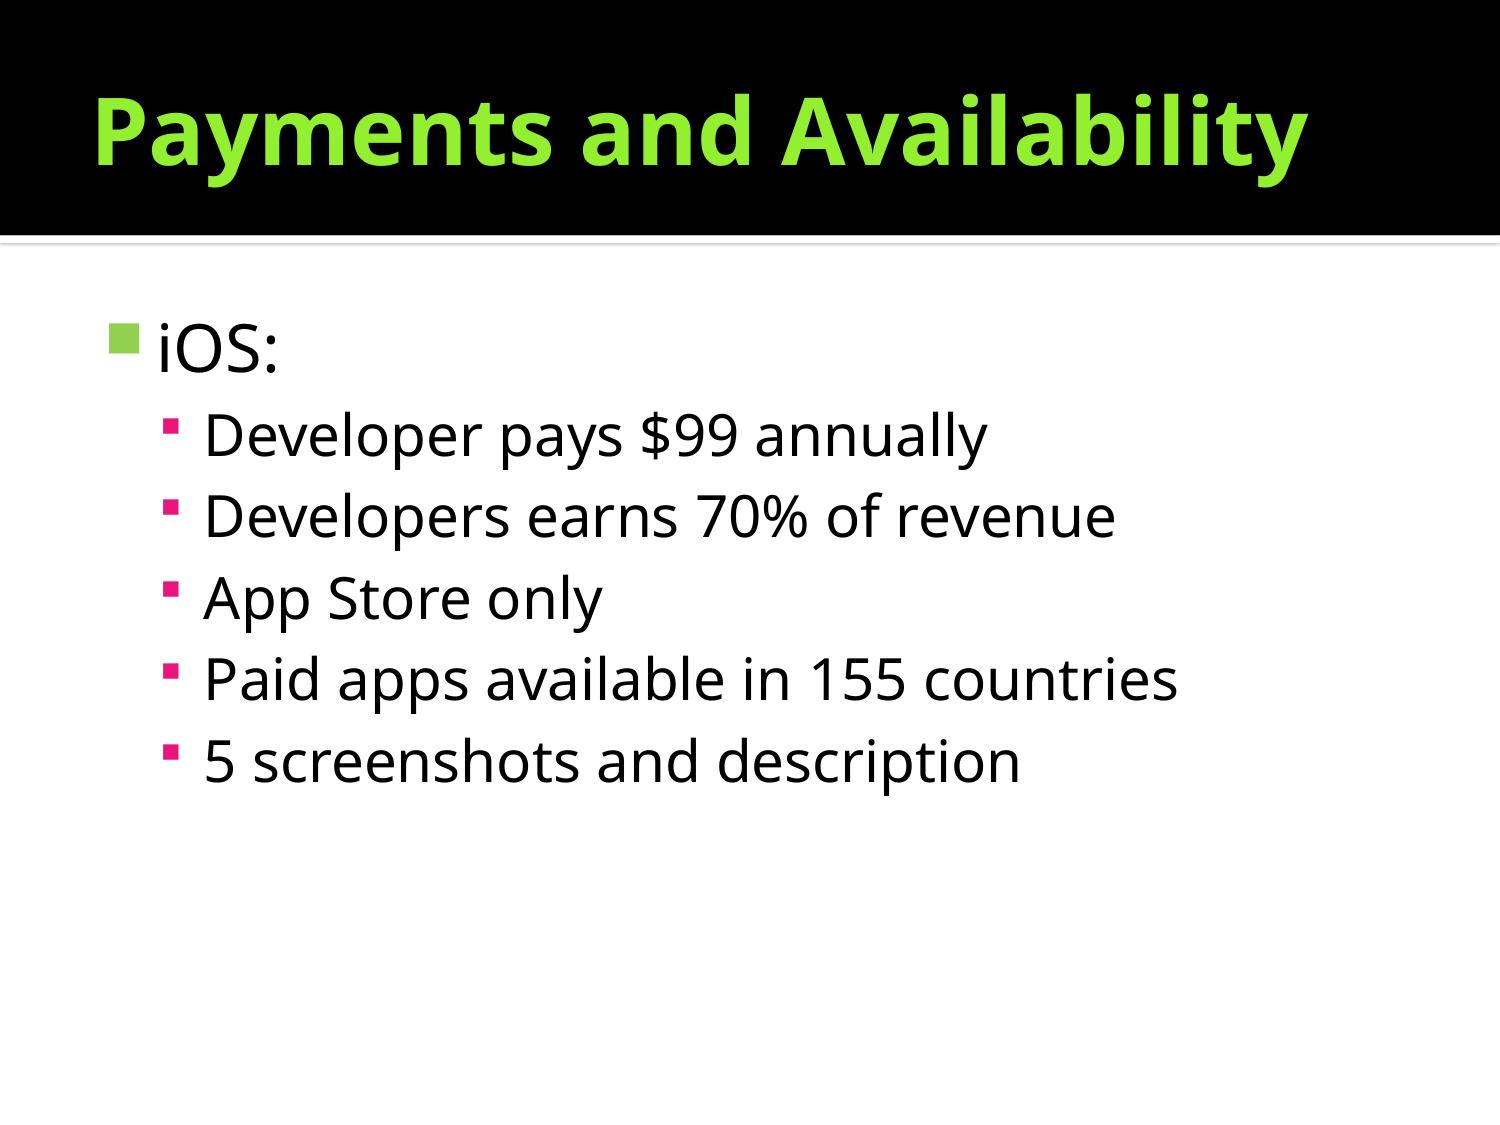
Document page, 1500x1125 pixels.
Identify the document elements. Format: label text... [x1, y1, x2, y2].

list iOS: Developer pays $99 annually Developers earns 70% of revenue App Store only Paid apps available in 155 countries 5 screenshots and description [75, 291, 1425, 1050]
title Payments and Availability [75, 25, 1425, 231]
